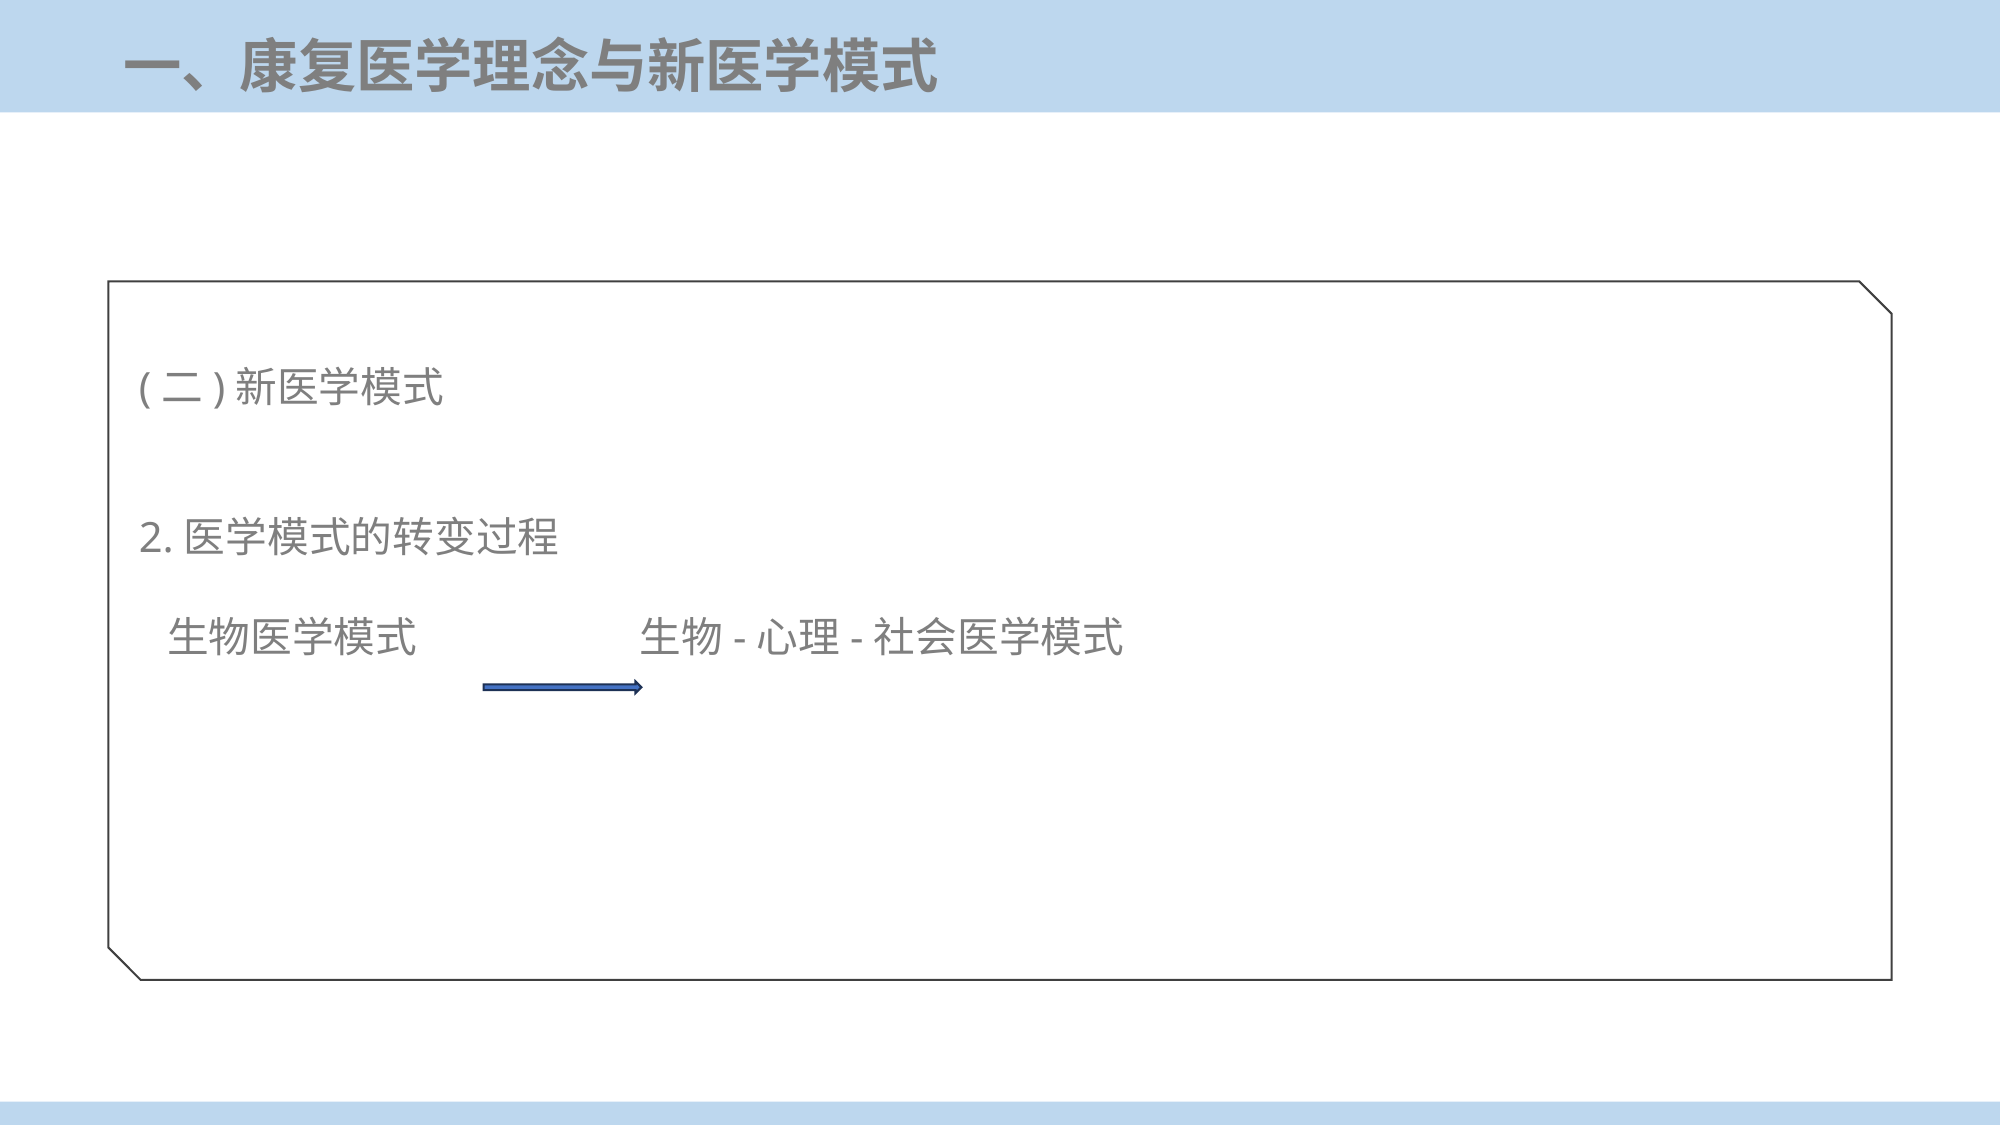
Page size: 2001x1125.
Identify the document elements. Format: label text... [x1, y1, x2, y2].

text_box [482, 678, 643, 696]
text_box 一、康复医学理念与新医学模式 [108, 21, 1105, 176]
text_box [107, 280, 1893, 981]
text_box [128, 600, 1833, 736]
text_box (二)新医学模式 2.医学模式的转变过程 生物医学模式 生物-心理-社会医学模式 [123, 303, 1800, 714]
